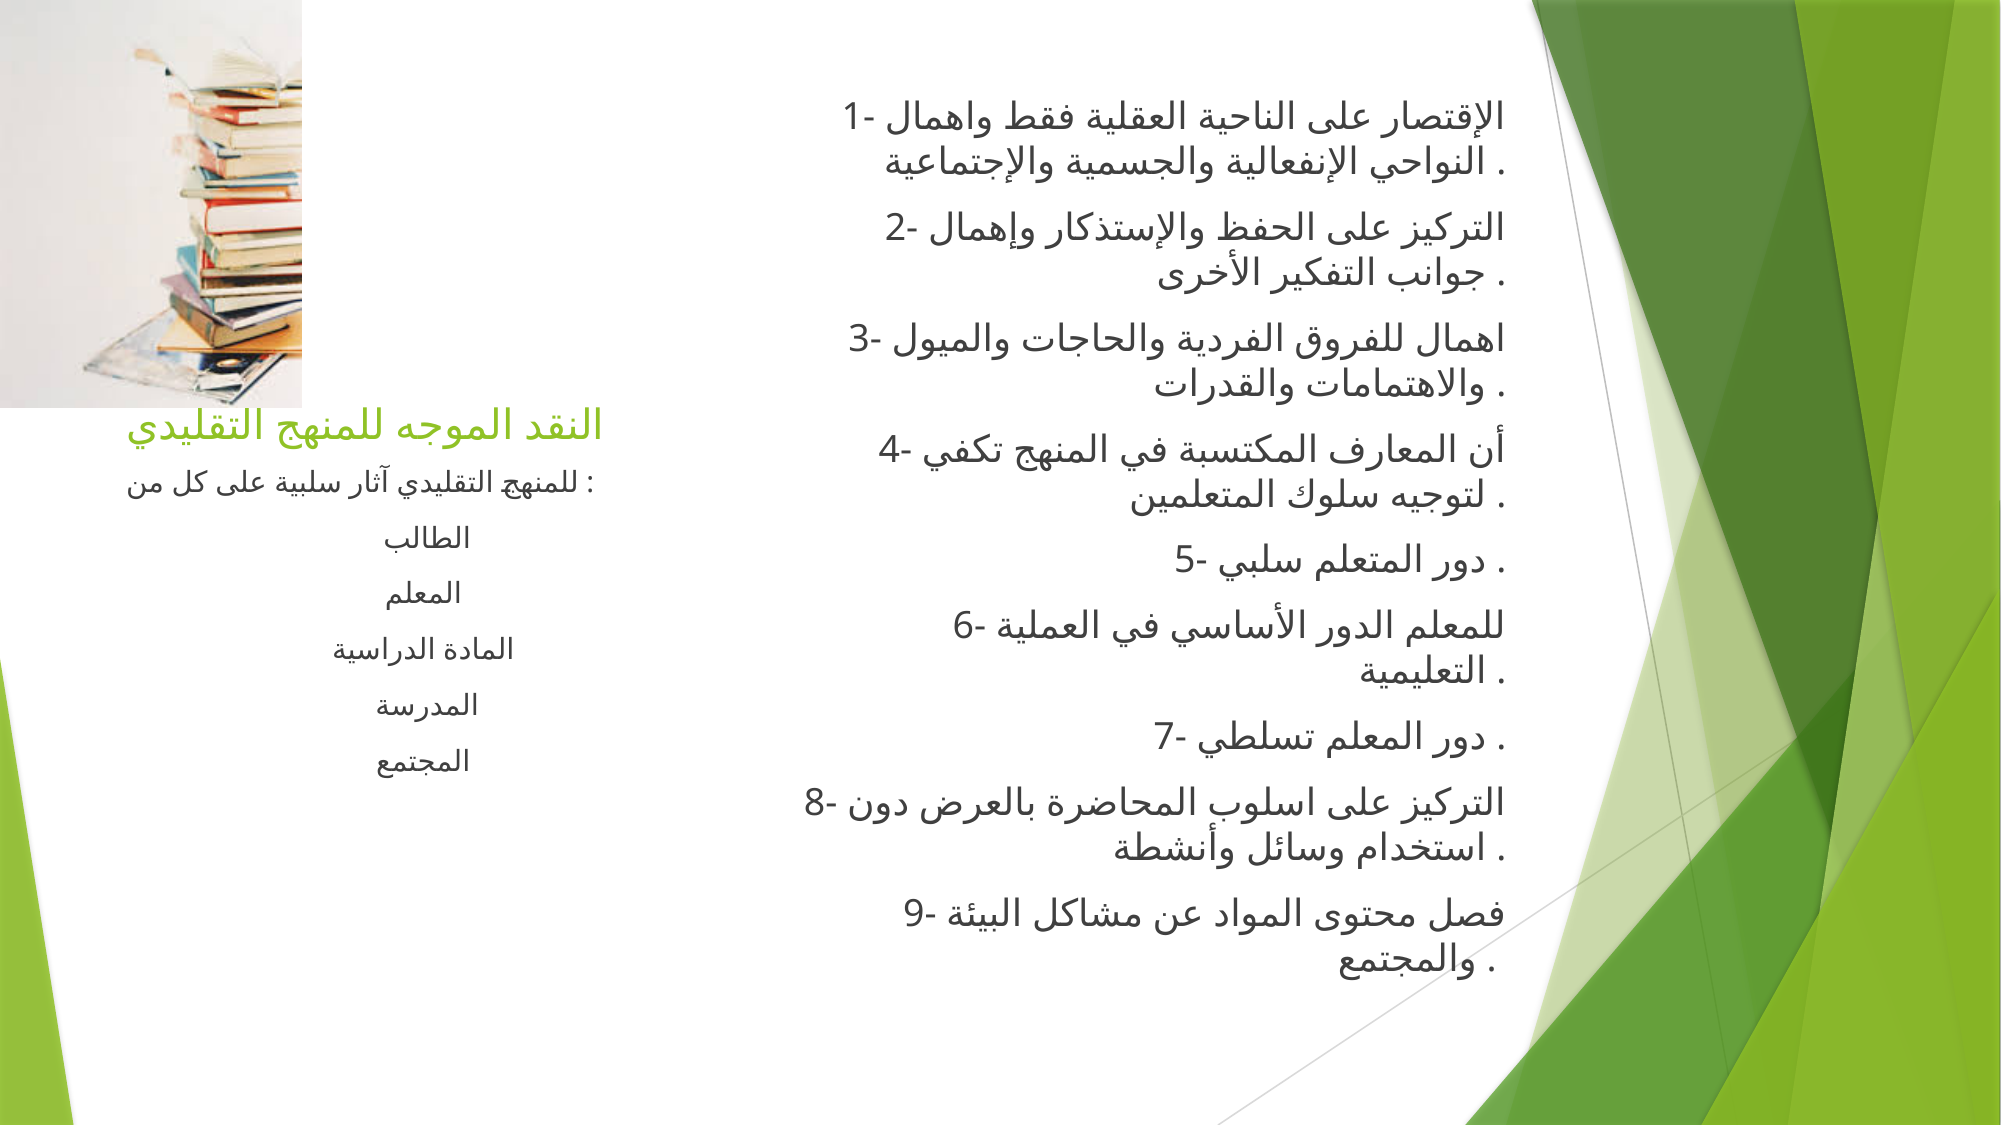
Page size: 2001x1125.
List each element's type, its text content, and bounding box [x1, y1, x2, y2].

title النقد الموجه للمنهج التقليدي [111, 245, 744, 455]
list 1- الإقتصار على الناحية العقلية فقط واهمال النواحي الإنفعالية والجسمية والإجتماعية . 2- التركيز على الحفظ والإستذكار وإهمال جوانب التفكير الأخرى . 3- اهمال للفروق الفردية والحاجات والميول والاهتمامات والقدرات . 4- أن المعارف المكتسبة في المنهج تكفي لتوجيه سلوك المتعلمين . 5- دور المتعلم سلبي . 6- للمعلم الدور الأساسي في العملية التعليمية . 7- دور المعلم تسلطي . 8- التركيز على اسلوب المحاضرة بالعرض دون استخدام وسائل وأنشطة . 9- فصل محتوى المواد عن مشاكل البيئة والمجتمع . [780, 84, 1522, 991]
list للمنهج التقليدي آثار سلبية على كل من : الطالب المعلم المادة الدراسية المدرسة المجتمع [111, 455, 744, 880]
picture [0, 0, 302, 409]
